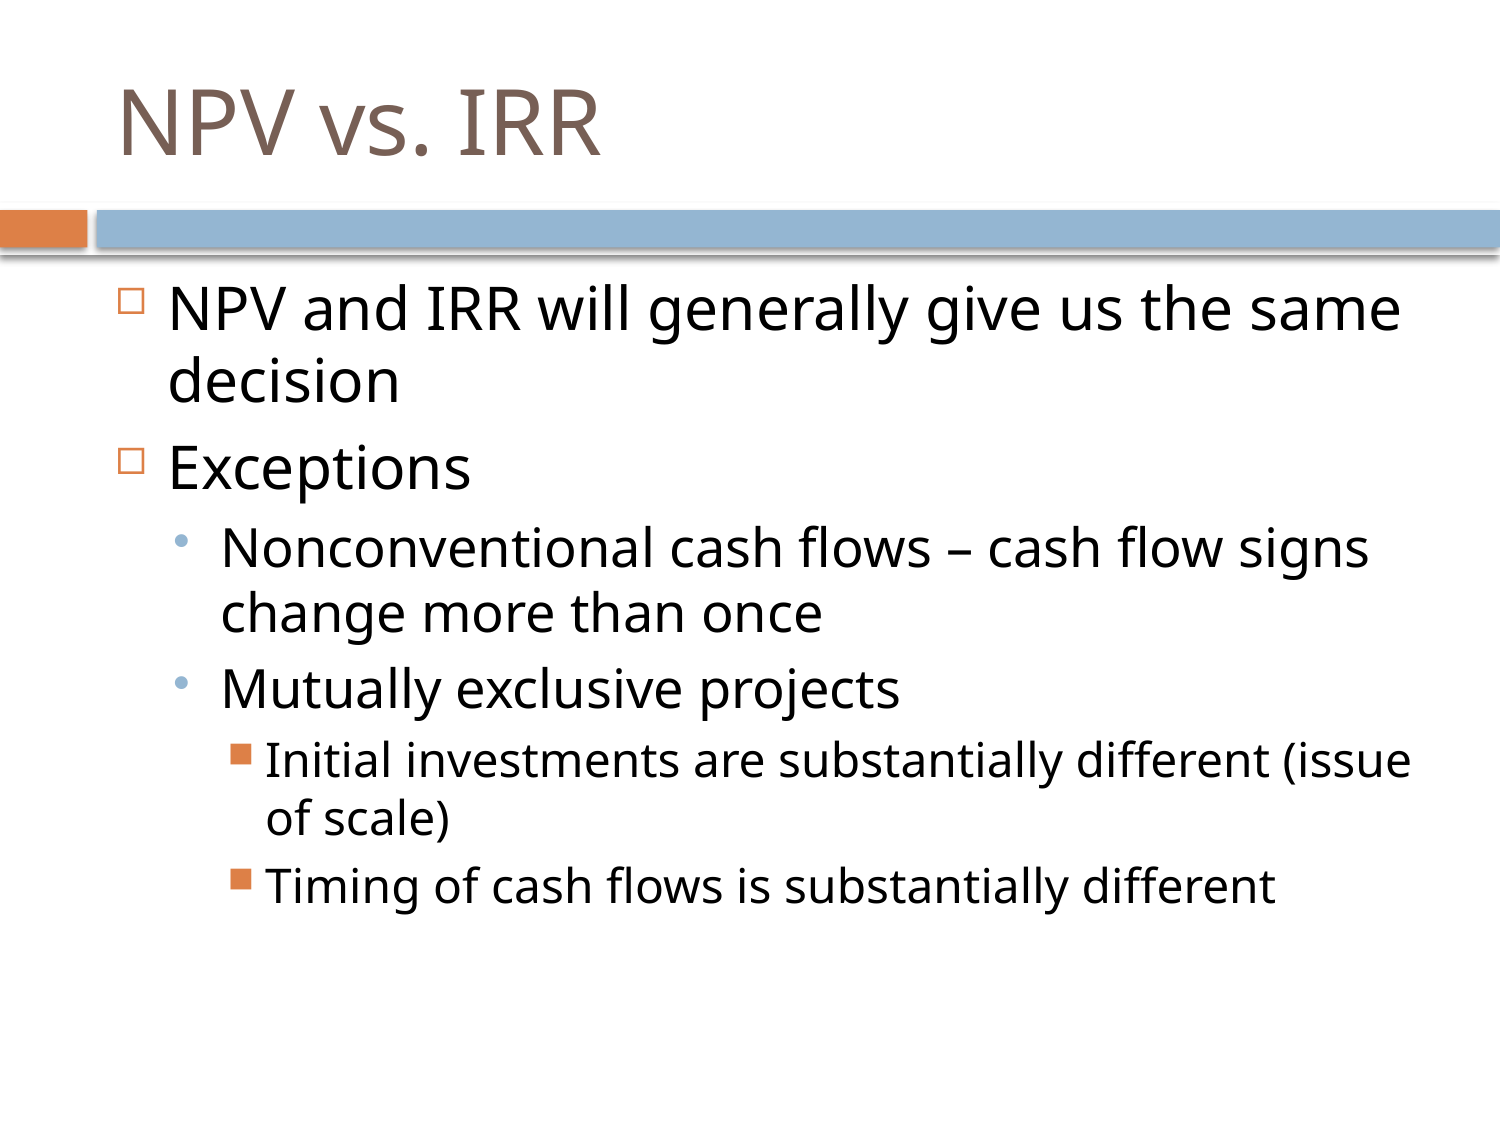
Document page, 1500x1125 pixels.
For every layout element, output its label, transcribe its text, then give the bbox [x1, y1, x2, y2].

list NPV and IRR will generally give us the same decision Exceptions Nonconventional cash flows – cash flow signs change more than once Mutually exclusive projects Initial investments are substantially different (issue of scale) Timing of cash flows is substantially different [100, 262, 1438, 1000]
title NPV vs. IRR [100, 37, 1438, 200]
